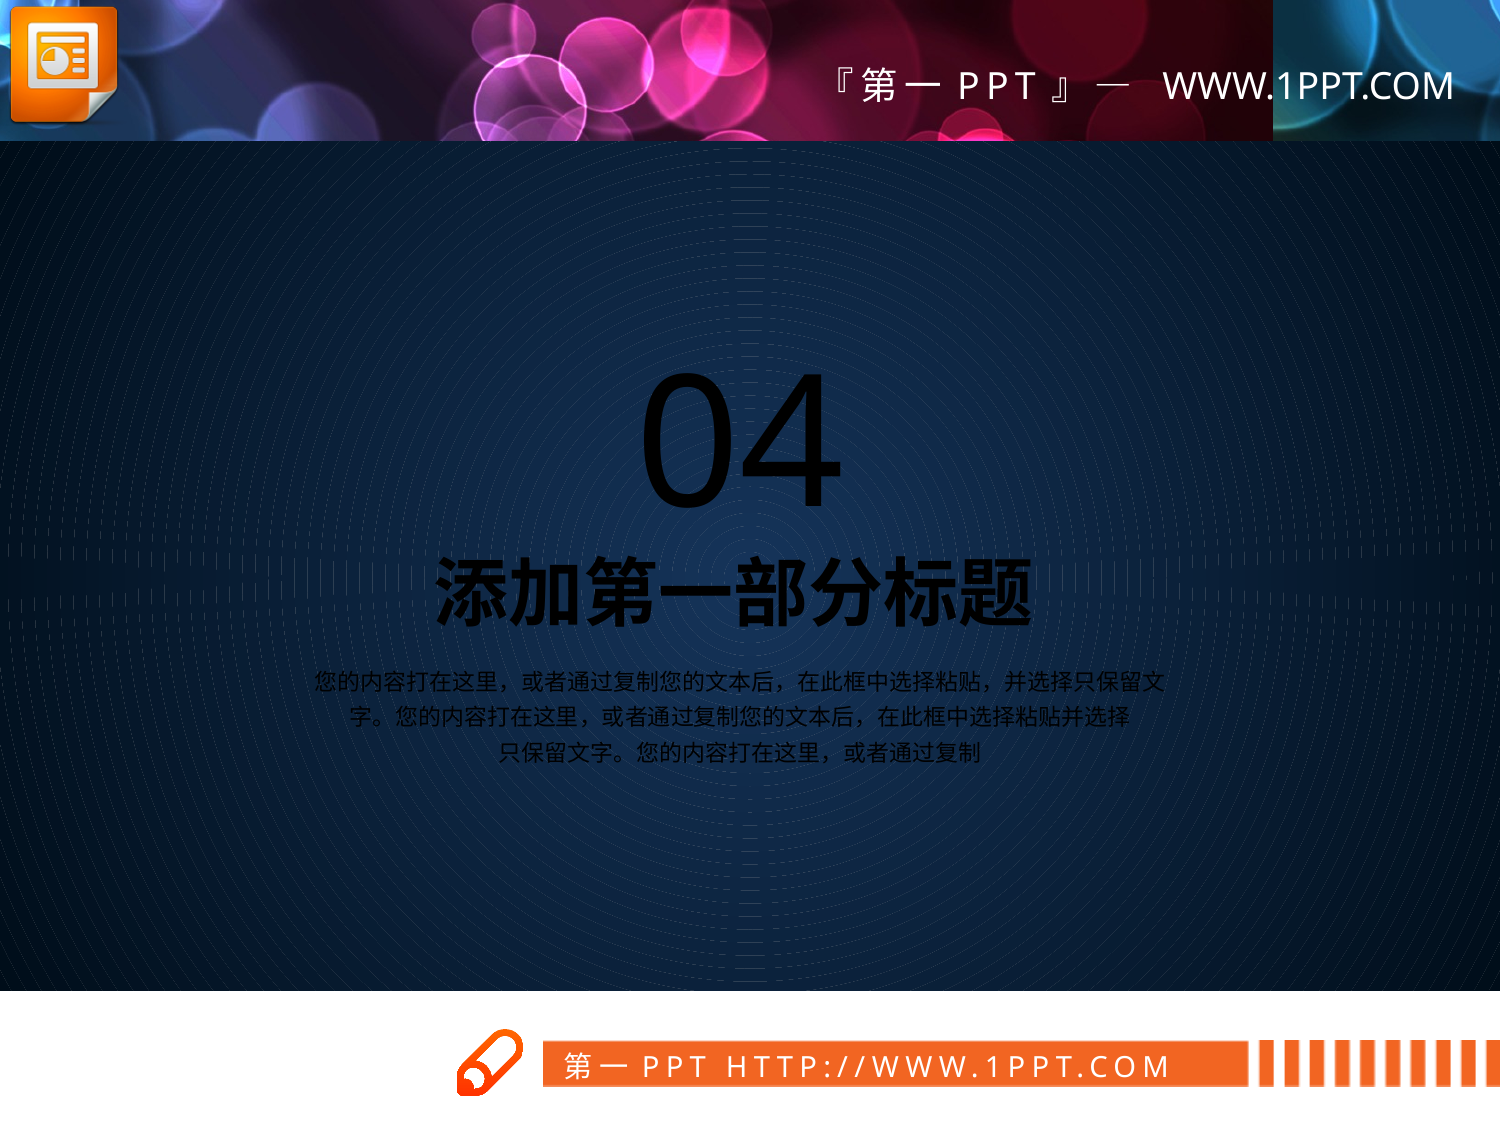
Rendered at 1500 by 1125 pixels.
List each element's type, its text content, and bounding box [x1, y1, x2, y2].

text_box 04 [620, 316, 860, 551]
text_box 添加第一部分标题 [418, 538, 1062, 644]
text_box 您的内容打在这里，或者通过复制您的文本后，在此框中选择粘贴，并选择只保留文字。您的内容打在这里，或者通过复制您的文本后，在此框中选择粘贴并选择 只保留文字。您的内容打在这里，或者通过复制 [293, 651, 1188, 774]
picture [0, 0, 1500, 141]
picture [543, 1040, 1500, 1087]
